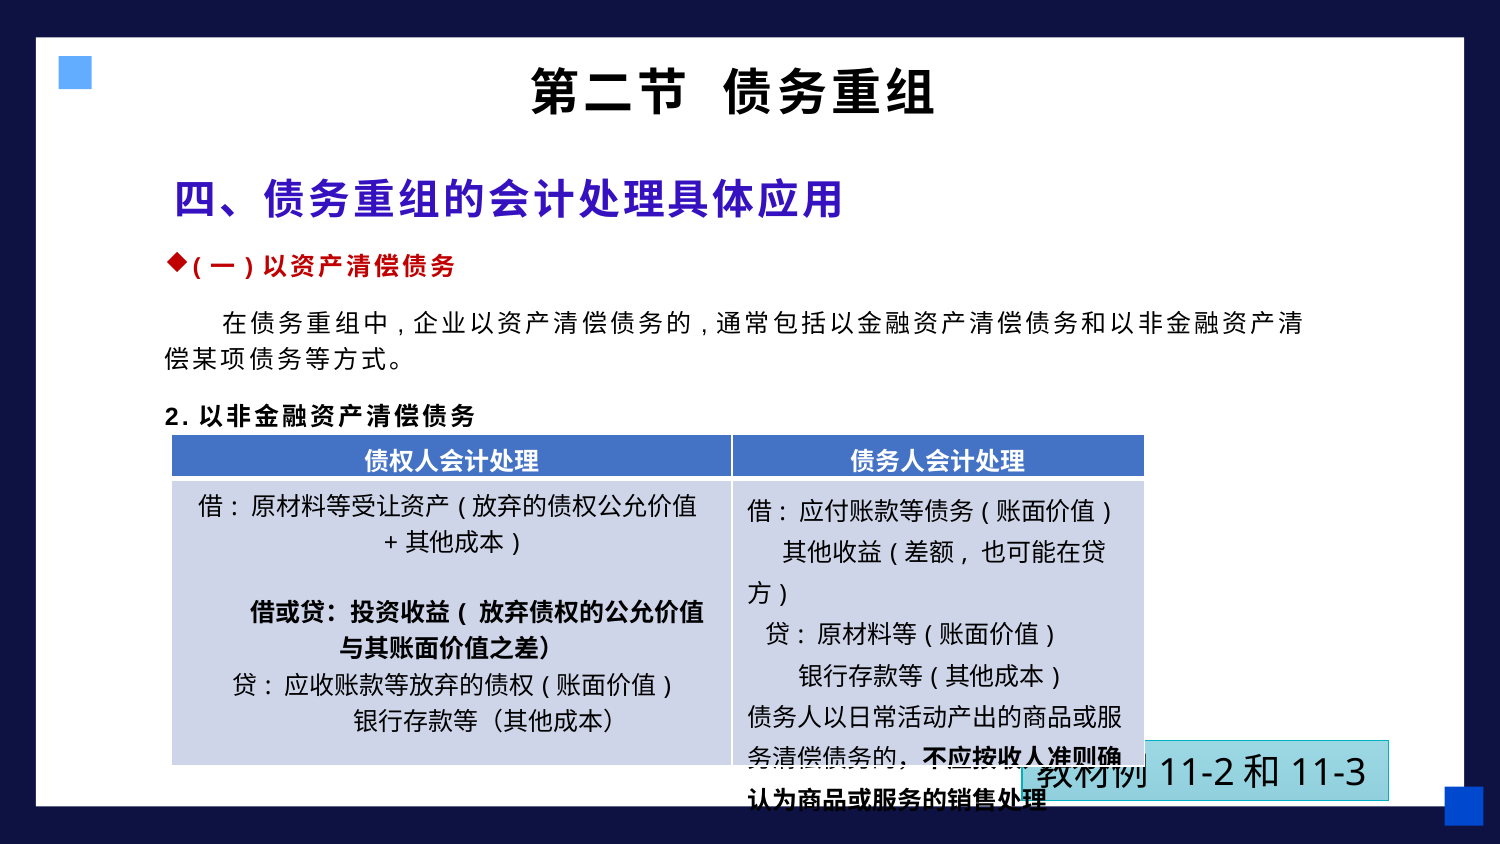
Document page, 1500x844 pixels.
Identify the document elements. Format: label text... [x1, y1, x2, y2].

text_box 第二节 债务重组 [514, 53, 966, 129]
table_cell 借: 原材料等受让资产(放弃的债权公允价值+其他成本) 借或贷：投资收益( 放弃债权的公允价值与其账面价值之差） 贷: 应收账款等放弃的债权(账面价值) 银行存款等（其他成本） [172, 481, 731, 765]
text_box 教材例11-2和11-3 [1021, 740, 1389, 801]
table_header 债权人会计处理 [172, 435, 731, 476]
title 四、债务重组的会计处理具体应用 [157, 173, 1343, 263]
table_cell 借: 应付账款等债务(账面价值) 其他收益(差额, 也可能在贷方) 贷: 原材料等(账面价值) 银行存款等(其他成本) 债务人以日常活动产出的商品或服务清偿债务的，不应按收人准则确认为商品或服务的销售处理 [733, 481, 1144, 765]
table_header 债务人会计处理 [733, 435, 1144, 476]
list (一)以资产清偿债务 在债务重组中,企业以资产清偿债务的,通常包括以金融资产清偿债务和以非金融资产清偿某项债务等方式。 2.以非金融资产清偿债务 [148, 244, 1333, 669]
